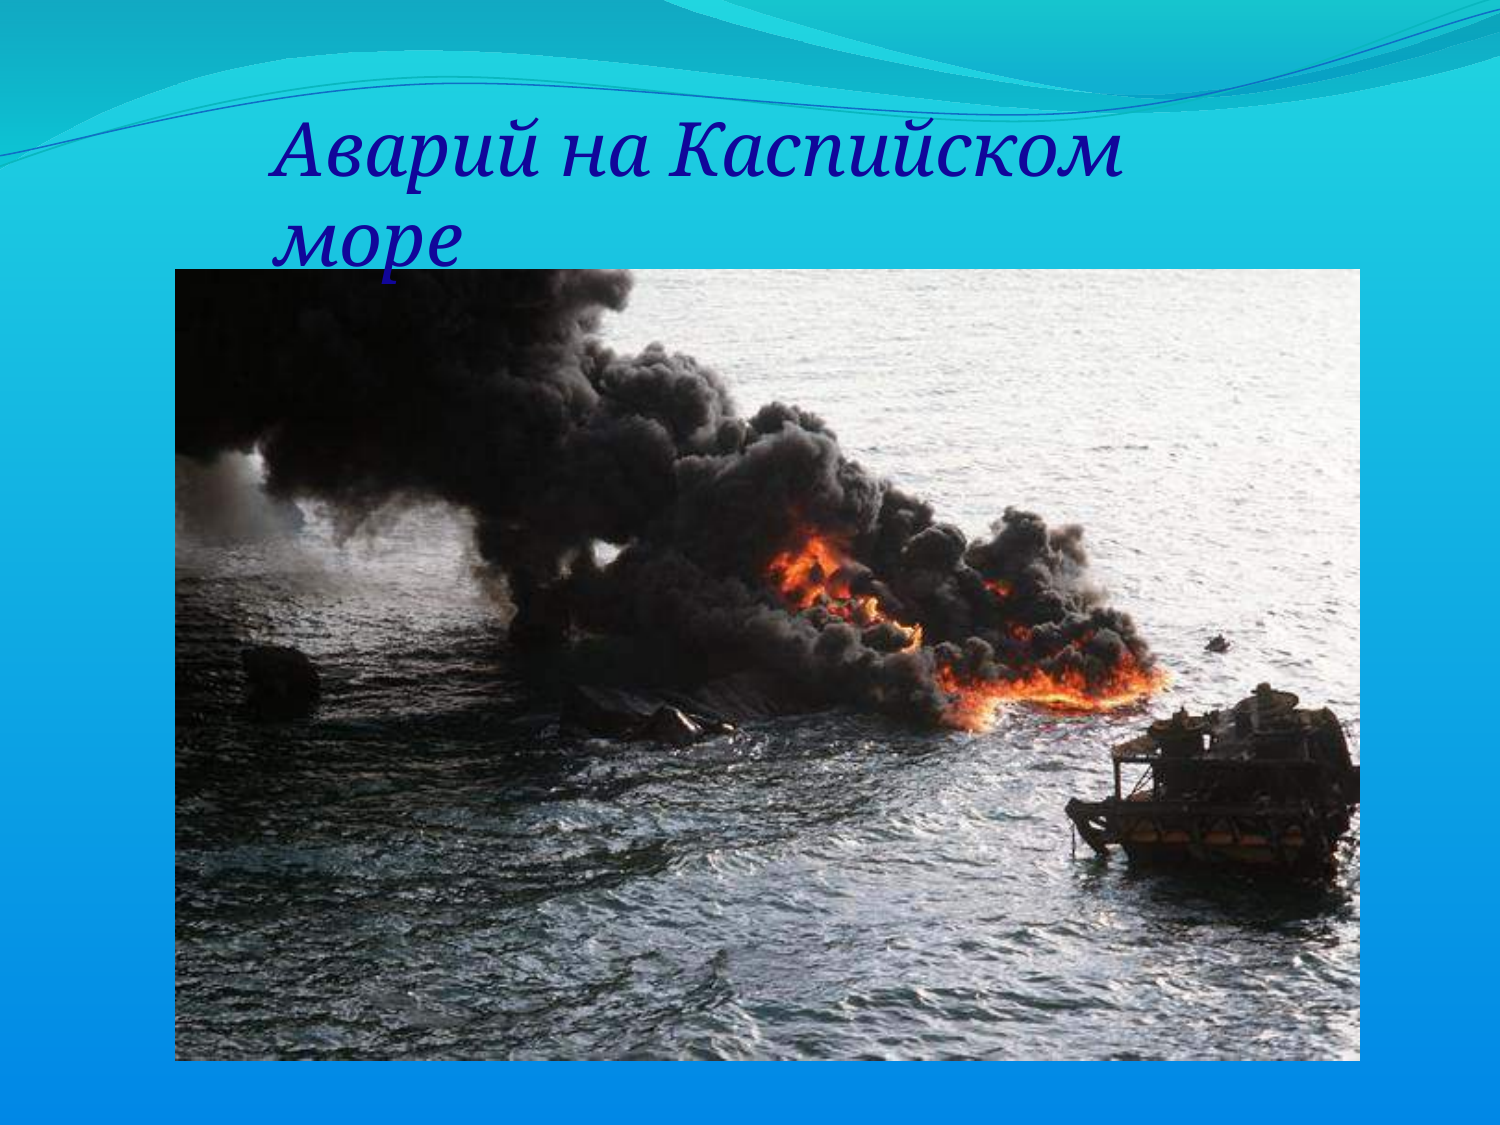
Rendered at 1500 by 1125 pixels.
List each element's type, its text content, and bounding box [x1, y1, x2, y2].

text_box Аварий на Каспийском море [257, 93, 1278, 268]
picture [175, 269, 1360, 1062]
